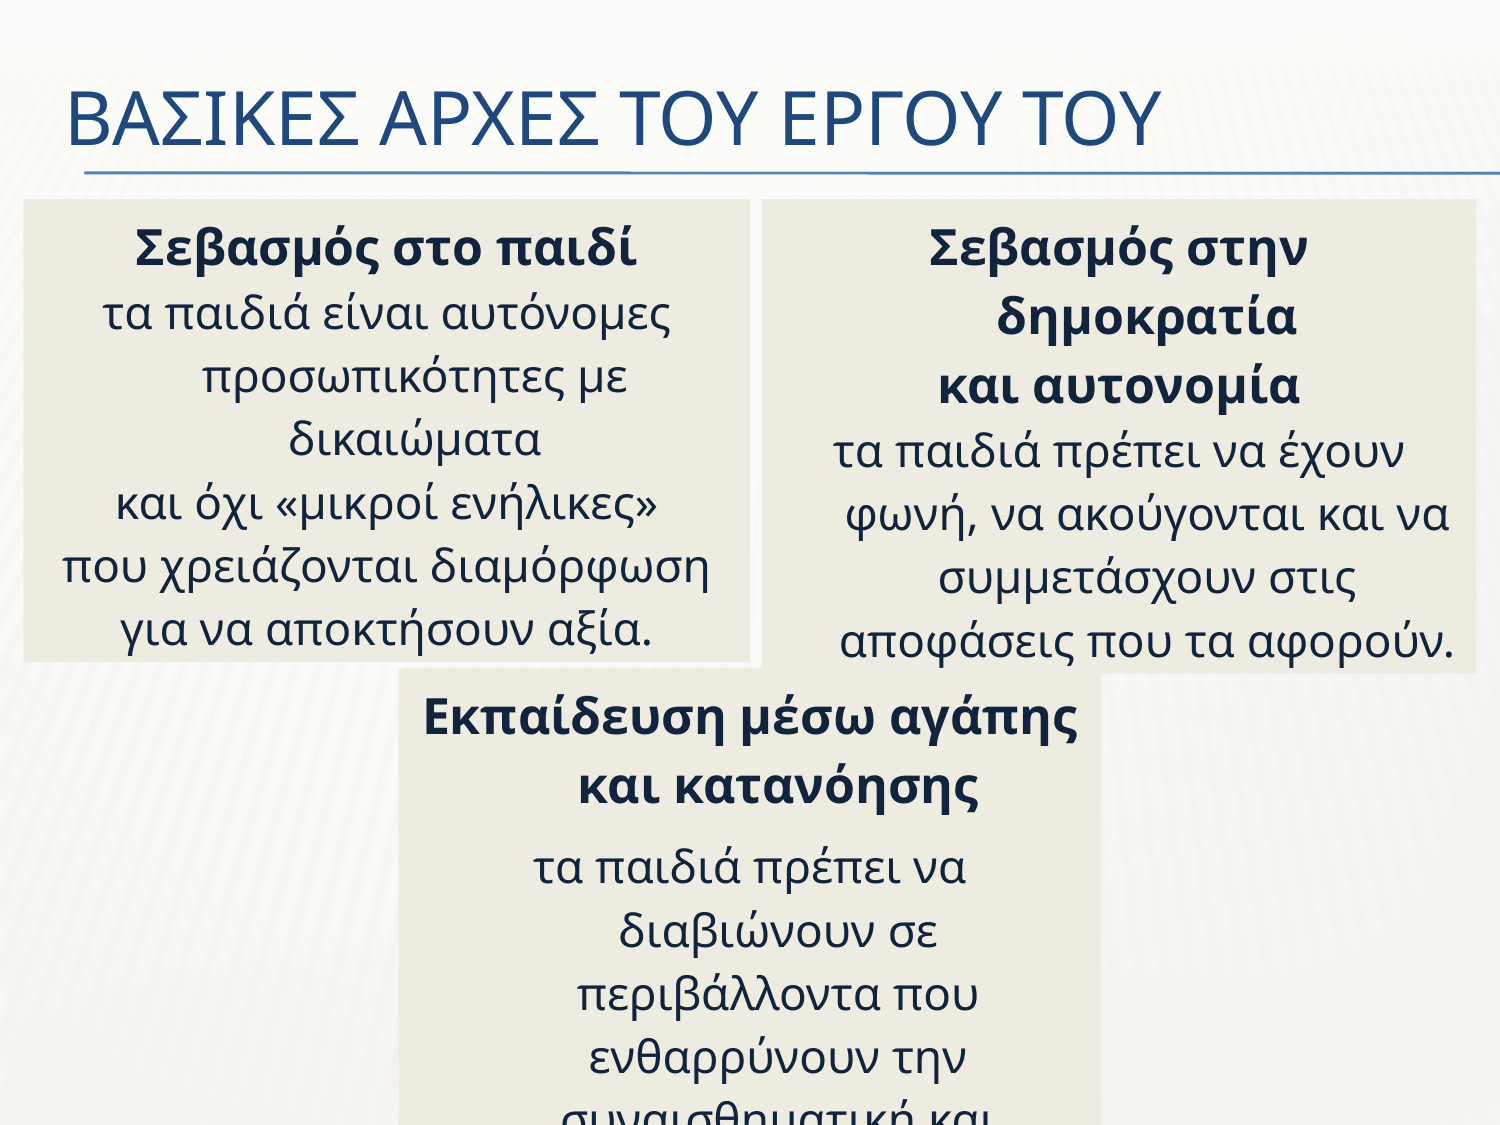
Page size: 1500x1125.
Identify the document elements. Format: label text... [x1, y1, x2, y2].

text_box Σεβασμός στο παιδί τα παιδιά είναι αυτόνομες προσωπικότητες με δικαιώματα και όχι «μικροί ενήλικες» που χρειάζονται διαμόρφωση για να αποκτήσουν αξία. [23, 199, 750, 662]
text_box Σεβασμός στην δημοκρατία και αυτονομία τα παιδιά πρέπει να έχουν φωνή, να ακούγονται και να συμμετάσχουν στις αποφάσεις που τα αφορούν. [761, 199, 1477, 674]
title Βασικεσ αρχεσ του εργου του [49, 46, 1475, 185]
text_box Εκπαίδευση μέσω αγάπης και κατανόησης τα παιδιά πρέπει να διαβιώνουν σε περιβάλλοντα που ενθαρρύνουν την συναισθηματική και πνευματική τους ανάπτυξη. [398, 667, 1102, 1125]
